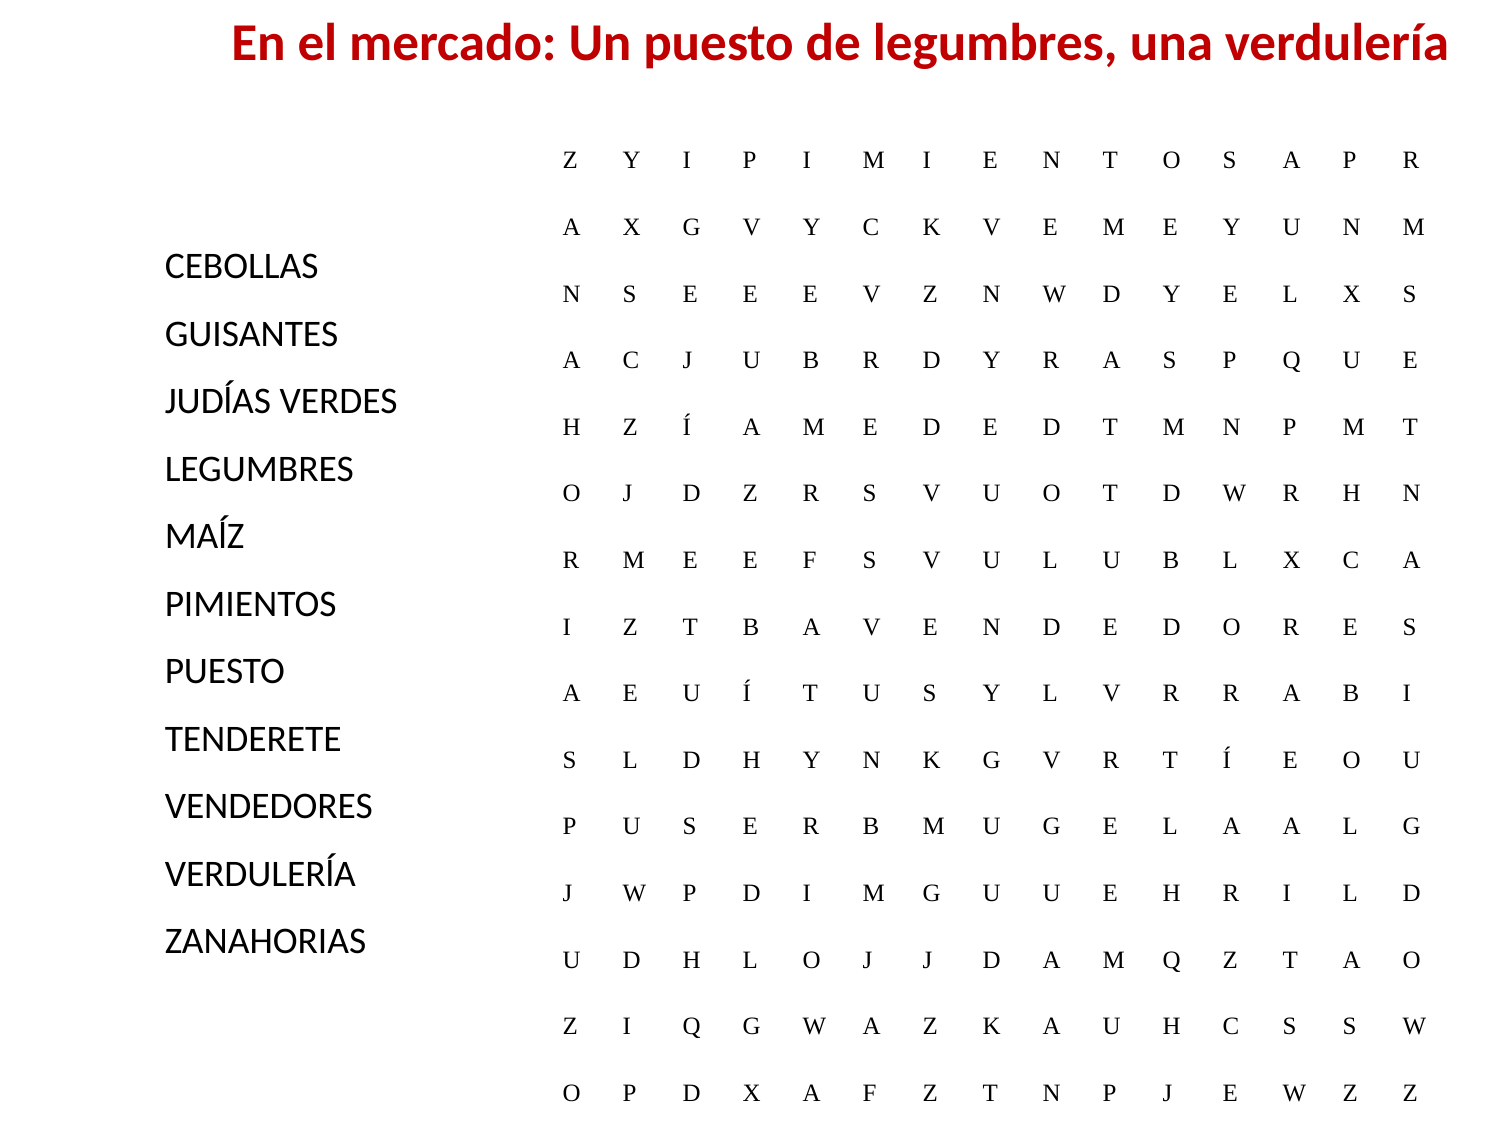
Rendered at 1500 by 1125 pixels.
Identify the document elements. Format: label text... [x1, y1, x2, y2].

table_cell Q [683, 991, 743, 1058]
table_cell R [1043, 325, 1103, 391]
table_cell R [1283, 591, 1343, 658]
table_cell V [923, 458, 983, 525]
table_cell T [1403, 391, 1463, 458]
table_header I [683, 125, 743, 192]
table_cell T [683, 591, 743, 658]
table_cell R [1103, 725, 1163, 791]
table_cell M [863, 858, 923, 924]
table_cell Q [1163, 924, 1223, 991]
table_cell E [983, 391, 1043, 458]
table_cell E [1223, 1058, 1283, 1124]
table_cell D [1103, 258, 1163, 325]
table_cell A [1103, 325, 1163, 391]
table_cell S [1403, 258, 1463, 325]
table_cell Y [983, 325, 1043, 391]
table_cell A [563, 192, 623, 258]
table_cell V [863, 258, 923, 325]
table_cell S [683, 791, 743, 858]
table_cell S [923, 658, 983, 725]
table_cell D [1163, 591, 1223, 658]
table_cell E [623, 658, 683, 725]
table_cell T [1163, 725, 1223, 791]
table_cell X [1283, 525, 1343, 591]
table_cell E [683, 258, 743, 325]
table_cell N [983, 591, 1043, 658]
table_cell E [1103, 591, 1163, 658]
table_cell F [863, 1058, 923, 1124]
table_cell Í [683, 391, 743, 458]
table_header T [1103, 125, 1163, 192]
table_header Z [563, 125, 623, 192]
table_cell M [1343, 391, 1403, 458]
table_cell V [983, 192, 1043, 258]
table_cell Y [803, 725, 863, 791]
table_cell L [1043, 658, 1103, 725]
table_cell Z [923, 1058, 983, 1124]
table_cell A [563, 325, 623, 391]
table_cell H [1343, 458, 1403, 525]
table_cell G [1043, 791, 1103, 858]
table_cell I [563, 591, 623, 658]
table_cell E [683, 525, 743, 591]
table_cell S [1283, 991, 1343, 1058]
table_cell D [683, 725, 743, 791]
table_cell R [1223, 658, 1283, 725]
table_cell O [563, 458, 623, 525]
table_cell S [863, 525, 923, 591]
table_cell X [1343, 258, 1403, 325]
table_cell N [1343, 192, 1403, 258]
table_cell L [623, 725, 683, 791]
table_cell G [743, 991, 803, 1058]
table_cell E [1043, 192, 1103, 258]
table_cell E [1223, 258, 1283, 325]
table_header A [1283, 125, 1343, 192]
table_cell H [743, 725, 803, 791]
table_cell U [983, 458, 1043, 525]
table_cell L [743, 924, 803, 991]
table_header P [743, 125, 803, 192]
table_cell L [1043, 525, 1103, 591]
table_cell D [1403, 858, 1463, 924]
table_cell Z [743, 458, 803, 525]
table_cell W [1043, 258, 1103, 325]
table_cell P [623, 1058, 683, 1124]
table_cell H [1163, 858, 1223, 924]
table_cell T [983, 1058, 1043, 1124]
table_cell E [1343, 591, 1403, 658]
table_header N [1043, 125, 1103, 192]
table_cell N [983, 258, 1043, 325]
table_cell E [1163, 192, 1223, 258]
table_cell U [1103, 525, 1163, 591]
table_cell M [1163, 391, 1223, 458]
table_cell Y [803, 192, 863, 258]
table_cell B [803, 325, 863, 391]
table_cell X [743, 1058, 803, 1124]
table_cell P [1283, 391, 1343, 458]
table_cell N [563, 258, 623, 325]
table_cell J [563, 858, 623, 924]
table_cell S [863, 458, 923, 525]
table_cell L [1163, 791, 1223, 858]
table_cell O [1043, 458, 1103, 525]
table_cell H [683, 924, 743, 991]
table_cell I [1283, 858, 1343, 924]
table_cell X [623, 192, 683, 258]
table_cell V [923, 525, 983, 591]
table_cell E [923, 591, 983, 658]
table_cell C [1223, 991, 1283, 1058]
table_cell J [1163, 1058, 1223, 1124]
table_cell N [1043, 1058, 1103, 1124]
table_cell W [1223, 458, 1283, 525]
table_cell S [1163, 325, 1223, 391]
table_cell V [863, 591, 923, 658]
table_cell B [1163, 525, 1223, 591]
text_box En el mercado: Un puesto de legumbres, una verdulería [181, 0, 1500, 225]
table_cell M [1103, 924, 1163, 991]
table_cell A [1223, 791, 1283, 858]
table_cell H [563, 391, 623, 458]
table_cell I [1403, 658, 1463, 725]
table_cell W [1403, 991, 1463, 1058]
table_cell A [803, 1058, 863, 1124]
table_cell Z [563, 991, 623, 1058]
table_header E [983, 125, 1043, 192]
table_cell T [803, 658, 863, 725]
table_cell J [683, 325, 743, 391]
table_cell A [803, 591, 863, 658]
table_cell N [1403, 458, 1463, 525]
table_cell A [1043, 924, 1103, 991]
table_cell G [923, 858, 983, 924]
table_cell J [623, 458, 683, 525]
table_cell S [1343, 991, 1403, 1058]
table_cell U [1403, 725, 1463, 791]
table_cell Í [1223, 725, 1283, 791]
table_cell L [1223, 525, 1283, 591]
table_cell Z [623, 391, 683, 458]
table_cell Z [1343, 1058, 1403, 1124]
table_cell O [1343, 725, 1403, 791]
table_cell E [863, 391, 923, 458]
table_cell M [923, 791, 983, 858]
table_cell Y [1163, 258, 1223, 325]
table_cell L [1343, 858, 1403, 924]
table_cell E [1103, 858, 1163, 924]
table_cell D [683, 458, 743, 525]
table_cell C [863, 192, 923, 258]
table_cell P [683, 858, 743, 924]
table_cell O [563, 1058, 623, 1124]
table_header S [1223, 125, 1283, 192]
table_cell E [1283, 725, 1343, 791]
table_cell U [983, 525, 1043, 591]
table_cell I [803, 858, 863, 924]
table_cell A [743, 391, 803, 458]
table_cell Z [1403, 1058, 1463, 1124]
table_cell C [623, 325, 683, 391]
table_cell K [923, 725, 983, 791]
table_cell D [1163, 458, 1223, 525]
table_cell U [623, 791, 683, 858]
table_cell D [623, 924, 683, 991]
table_cell S [1403, 591, 1463, 658]
table_cell H [1163, 991, 1223, 1058]
table_cell P [1223, 325, 1283, 391]
table_cell P [563, 791, 623, 858]
table_cell Z [1223, 924, 1283, 991]
table_cell A [1283, 791, 1343, 858]
table_cell J [863, 924, 923, 991]
table_cell M [1103, 192, 1163, 258]
table_cell U [983, 858, 1043, 924]
table_cell G [983, 725, 1043, 791]
table_cell E [1403, 325, 1463, 391]
table_header Y [623, 125, 683, 192]
table_cell A [563, 658, 623, 725]
table_cell O [1403, 924, 1463, 991]
table_header P [1343, 125, 1403, 192]
table_cell B [743, 591, 803, 658]
table_cell V [1103, 658, 1163, 725]
table_cell D [743, 858, 803, 924]
table_cell A [1043, 991, 1103, 1058]
table_cell Y [1223, 192, 1283, 258]
table_cell Y [983, 658, 1043, 725]
table_cell U [1283, 192, 1343, 258]
table_cell R [1223, 858, 1283, 924]
table_cell J [923, 924, 983, 991]
table_cell Z [923, 258, 983, 325]
table_cell T [1103, 458, 1163, 525]
table_cell B [1343, 658, 1403, 725]
table_cell Í [743, 658, 803, 725]
table_cell N [863, 725, 923, 791]
table_cell Z [923, 991, 983, 1058]
table_cell E [743, 525, 803, 591]
table_cell U [1103, 991, 1163, 1058]
table_cell U [1043, 858, 1103, 924]
table_cell S [623, 258, 683, 325]
table_cell A [1283, 658, 1343, 725]
table_header I [803, 125, 863, 192]
table_cell M [1403, 192, 1463, 258]
table_cell T [1103, 391, 1163, 458]
table_cell R [1283, 458, 1343, 525]
table_cell M [803, 391, 863, 458]
table_cell D [923, 325, 983, 391]
table_cell A [1343, 924, 1403, 991]
table_cell L [1283, 258, 1343, 325]
table_cell O [803, 924, 863, 991]
text_box CEBOLLAS GUISANTES JUDĺAS VERDES LEGUMBRES MAĺZ PIMIENTOS PUESTO TENDERETE VENDEDORES VERDULERĺA ZANAHORIAS [150, 211, 425, 1104]
table_cell O [1223, 591, 1283, 658]
table_cell D [683, 1058, 743, 1124]
table_cell K [983, 991, 1043, 1058]
table_header I [923, 125, 983, 192]
table_cell T [1283, 924, 1343, 991]
table_header M [863, 125, 923, 192]
table_cell B [863, 791, 923, 858]
table_cell I [623, 991, 683, 1058]
table_cell U [863, 658, 923, 725]
table_cell W [1283, 1058, 1343, 1124]
table_cell W [803, 991, 863, 1058]
table_header O [1163, 125, 1223, 192]
table_cell V [1043, 725, 1103, 791]
table_cell U [743, 325, 803, 391]
table_cell N [1223, 391, 1283, 458]
table_cell P [1103, 1058, 1163, 1124]
table_cell M [623, 525, 683, 591]
table_cell R [563, 525, 623, 591]
table_cell U [683, 658, 743, 725]
table_cell D [1043, 591, 1103, 658]
table_cell U [983, 791, 1043, 858]
table_cell S [563, 725, 623, 791]
table_cell Q [1283, 325, 1343, 391]
table_cell Z [623, 591, 683, 658]
table_cell R [803, 458, 863, 525]
table_cell E [743, 791, 803, 858]
table_cell W [623, 858, 683, 924]
table_cell R [1163, 658, 1223, 725]
table_cell D [923, 391, 983, 458]
table_cell A [863, 991, 923, 1058]
table_cell U [563, 924, 623, 991]
table_cell A [1403, 525, 1463, 591]
table_cell D [1043, 391, 1103, 458]
table_cell E [1103, 791, 1163, 858]
table_header R [1403, 125, 1463, 192]
table_cell R [803, 791, 863, 858]
table_cell G [683, 192, 743, 258]
table_cell E [803, 258, 863, 325]
table_cell L [1343, 791, 1403, 858]
table_cell R [863, 325, 923, 391]
table_cell V [743, 192, 803, 258]
table_cell F [803, 525, 863, 591]
table_cell E [743, 258, 803, 325]
table_cell U [1343, 325, 1403, 391]
table_cell D [983, 924, 1043, 991]
table_cell G [1403, 791, 1463, 858]
table_cell K [923, 192, 983, 258]
table_cell C [1343, 525, 1403, 591]
